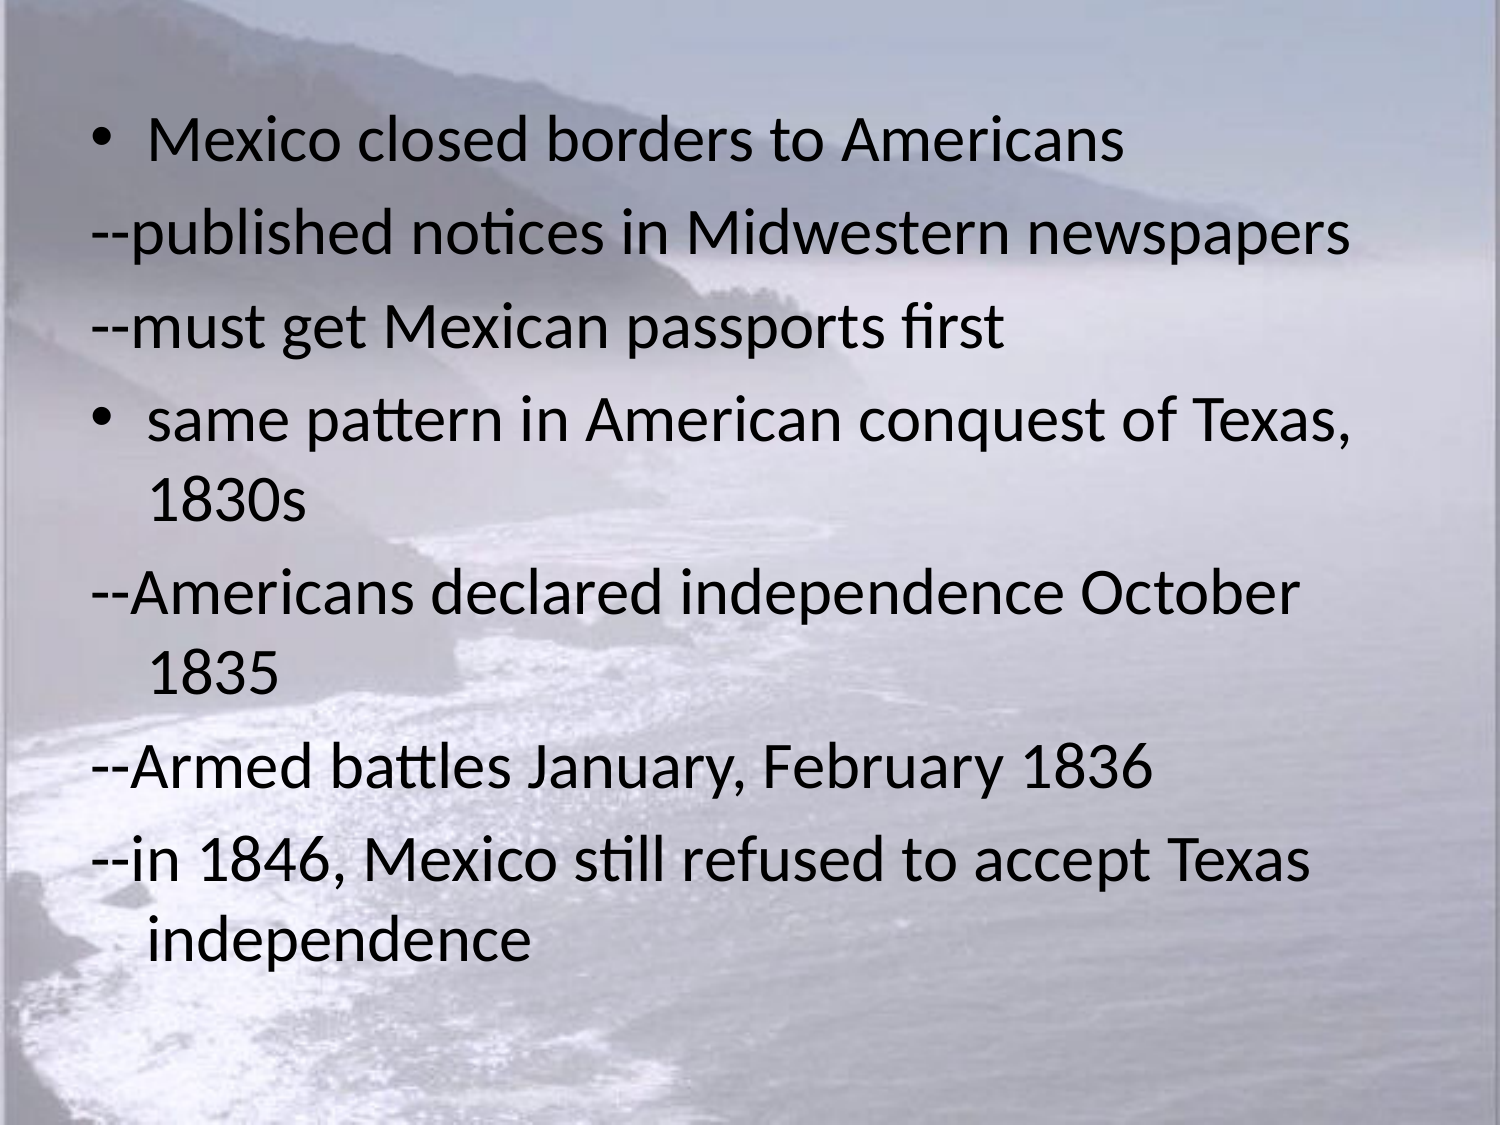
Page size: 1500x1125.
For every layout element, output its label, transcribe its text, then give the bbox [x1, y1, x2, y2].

list Mexico closed borders to Americans --published notices in Midwestern newspapers --must get Mexican passports first same pattern in American conquest of Texas, 1830s --Americans declared independence October 1835 --Armed battles January, February 1836 --in 1846, Mexico still refused to accept Texas independence [75, 87, 1425, 1005]
picture [0, 0, 1500, 1125]
